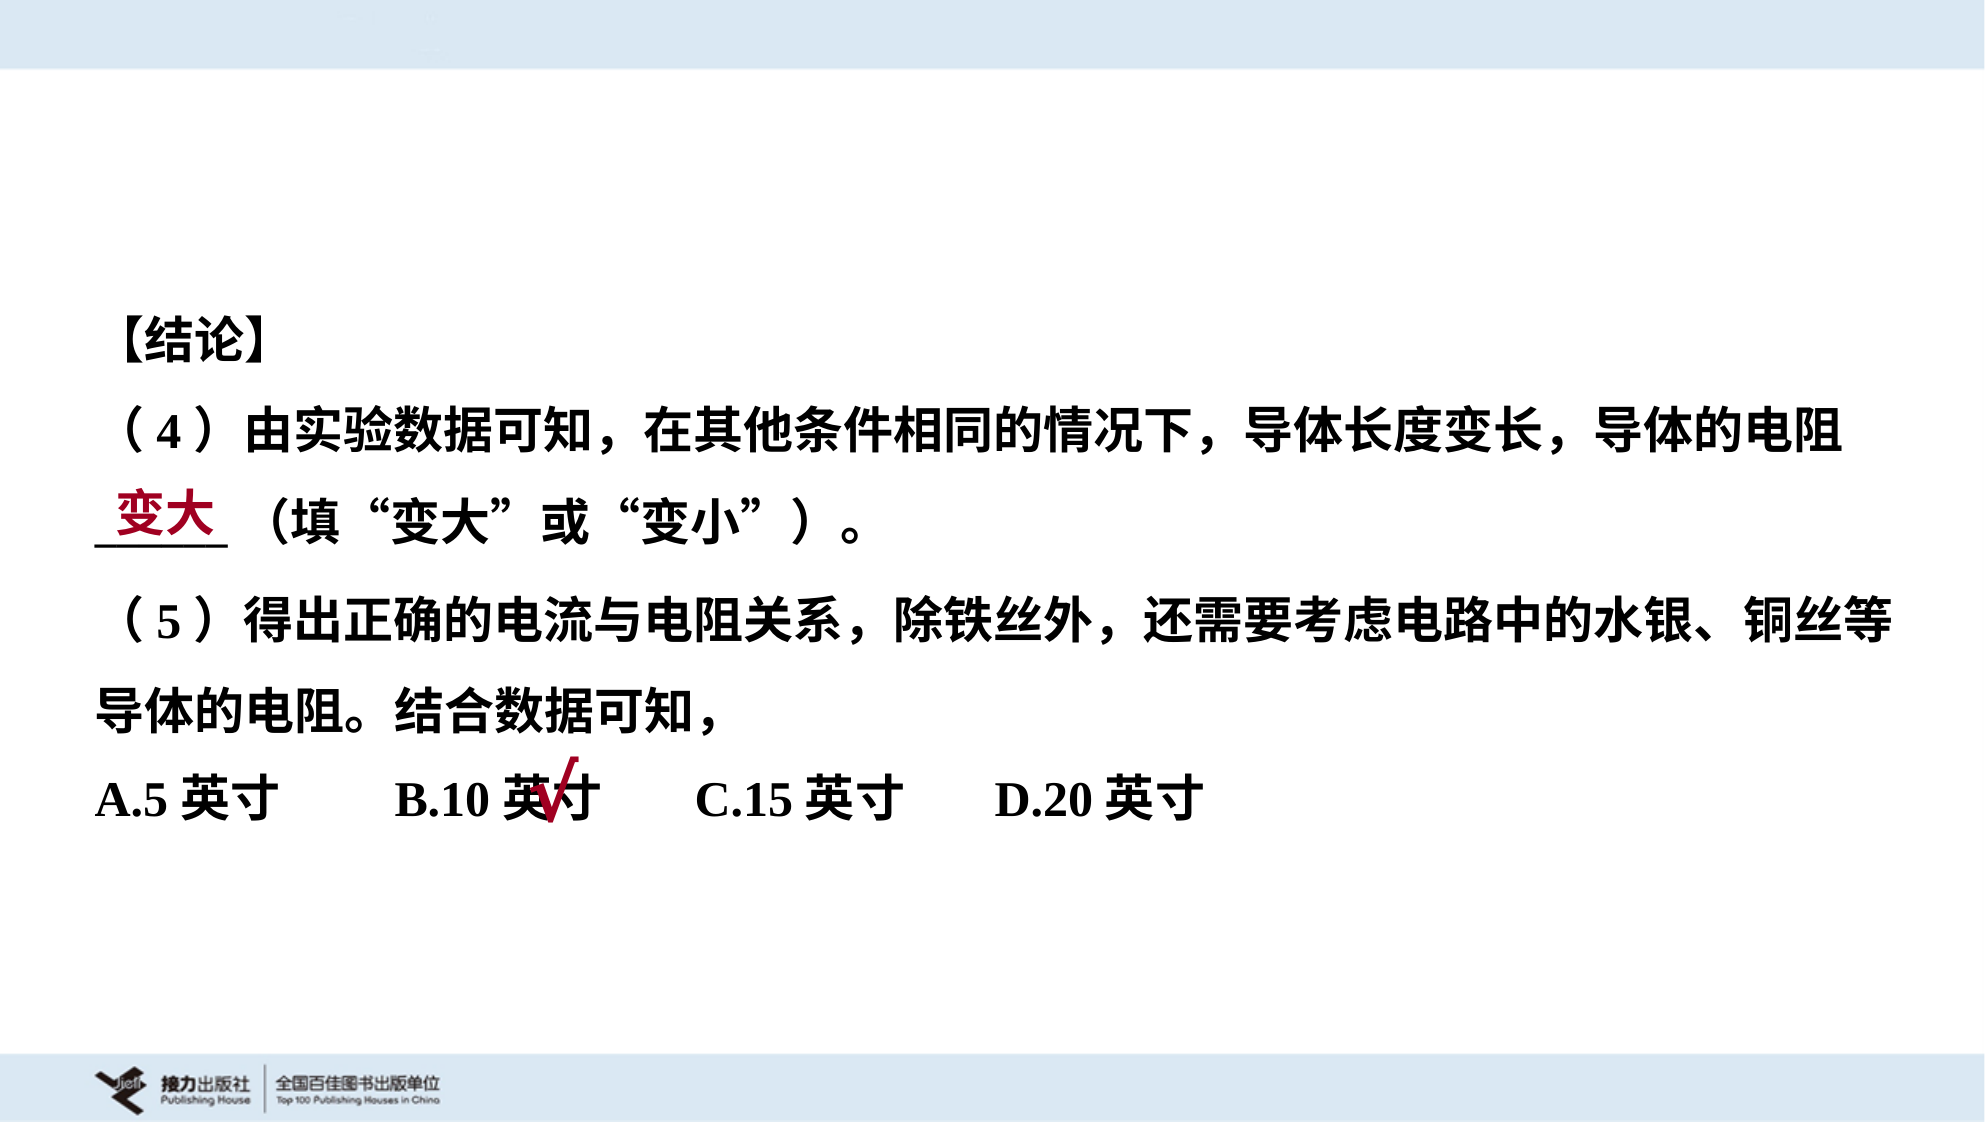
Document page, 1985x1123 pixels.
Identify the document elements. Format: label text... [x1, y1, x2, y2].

text_box A.5英寸 B.10英寸 C.15英寸 D.20英寸 [94, 738, 1892, 827]
text_box √ [527, 744, 580, 837]
text_box 【结论】 [94, 281, 1892, 367]
text_box 变大 [97, 454, 234, 542]
text_box （4）由实验数据可知，在其他条件相同的情况下，导体长度变长，导体的电阻 ______（填“变大”或“变小”）。 [94, 367, 1892, 551]
picture [0, 0, 1985, 1122]
